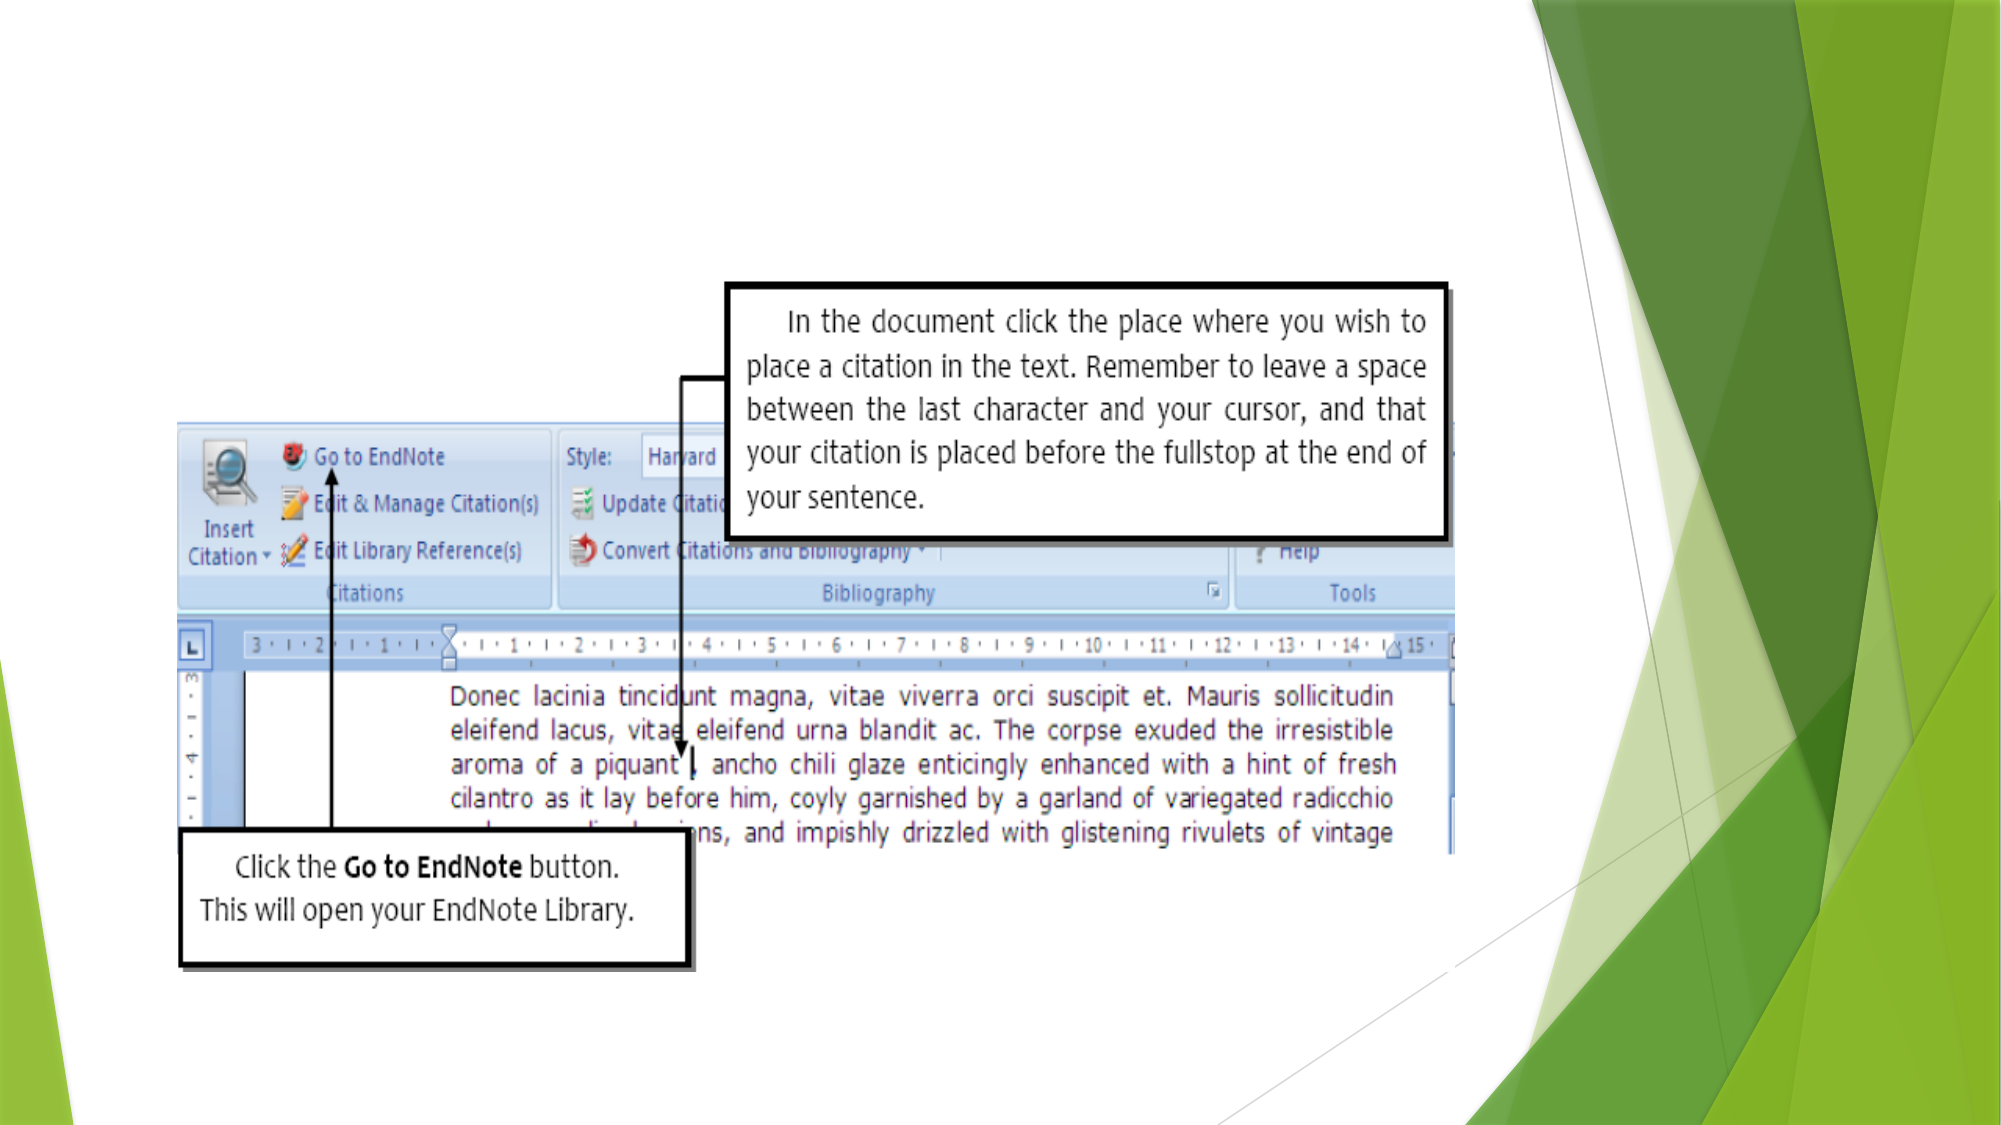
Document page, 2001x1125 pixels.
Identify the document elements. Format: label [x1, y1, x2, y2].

list [177, 280, 1456, 973]
